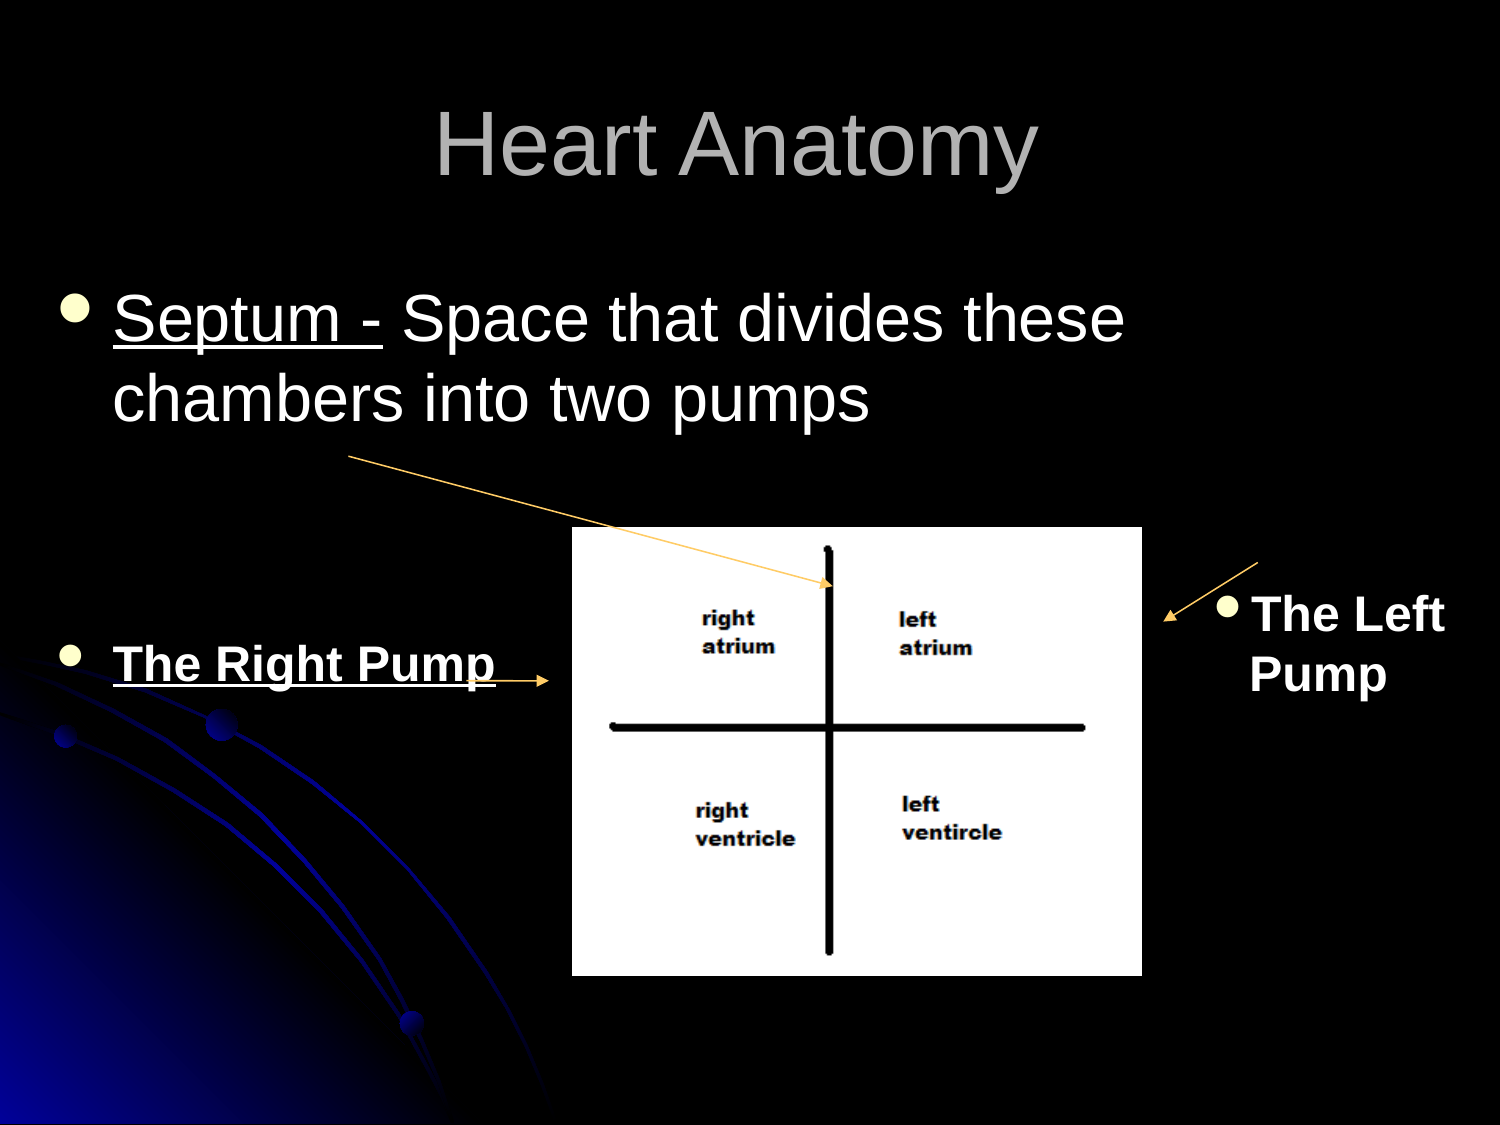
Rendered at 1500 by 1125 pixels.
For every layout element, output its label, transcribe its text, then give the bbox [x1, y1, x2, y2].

picture [572, 526, 1142, 976]
text_box [466, 674, 549, 687]
text_box The Left Pump [1198, 574, 1500, 782]
list Septum - Space that divides these chambers into two pumps The Right Pump [40, 266, 1392, 1011]
text_box [1163, 599, 1198, 622]
title Heart Anatomy [74, 45, 1426, 233]
